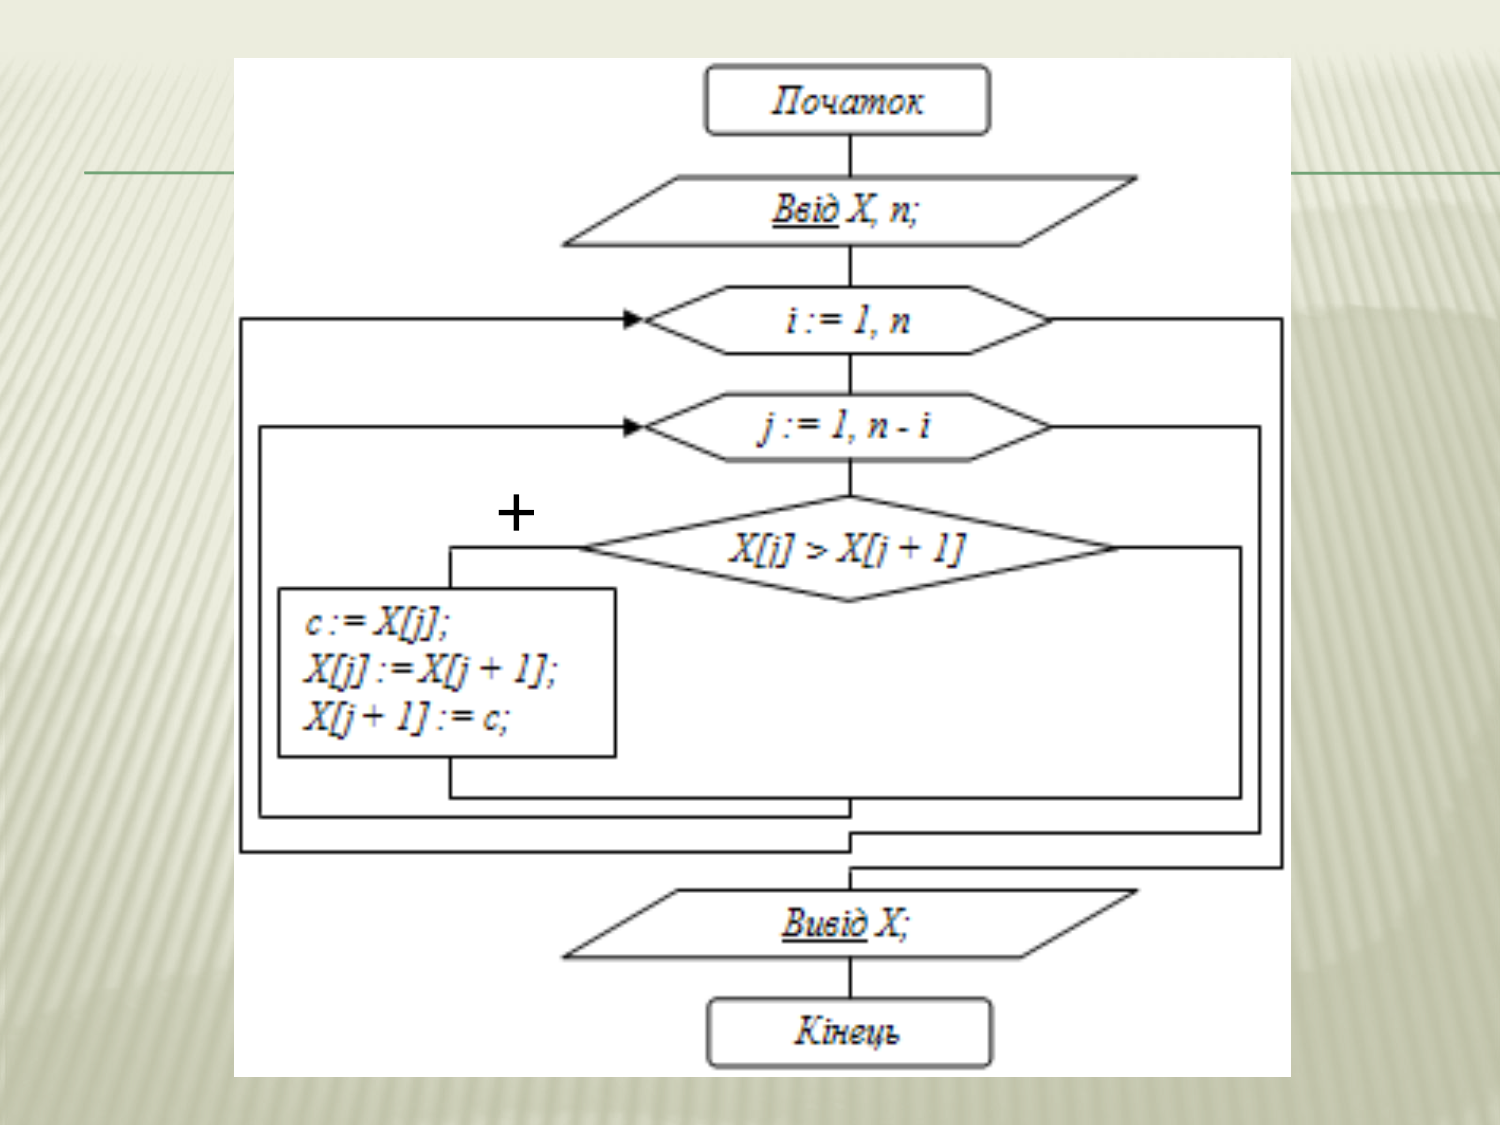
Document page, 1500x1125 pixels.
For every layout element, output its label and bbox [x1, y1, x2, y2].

picture [234, 58, 1291, 1077]
